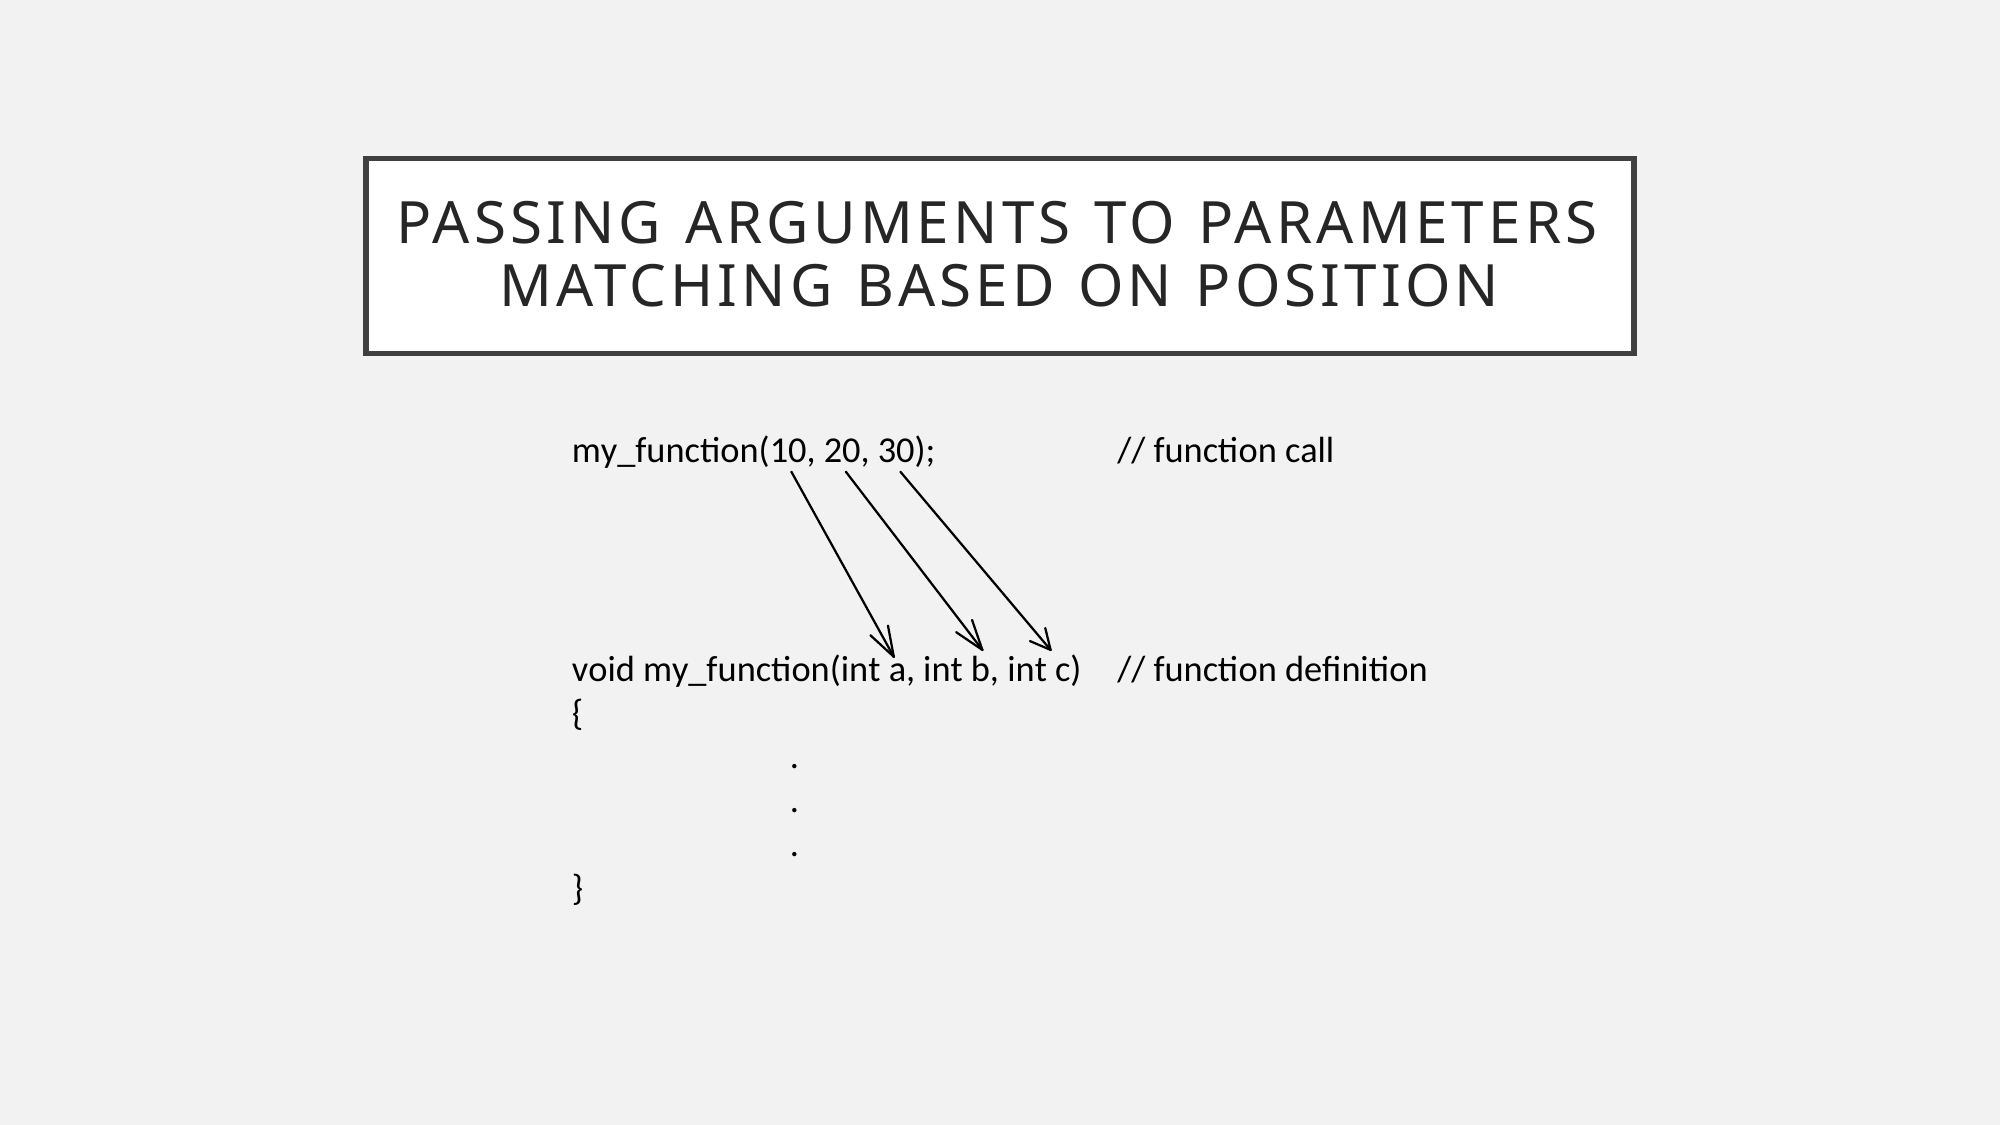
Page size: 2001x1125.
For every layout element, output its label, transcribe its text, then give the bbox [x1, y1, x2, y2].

picture [550, 414, 1450, 932]
title Passing Arguments To Parameters Matching Based On Position [363, 156, 1637, 356]
